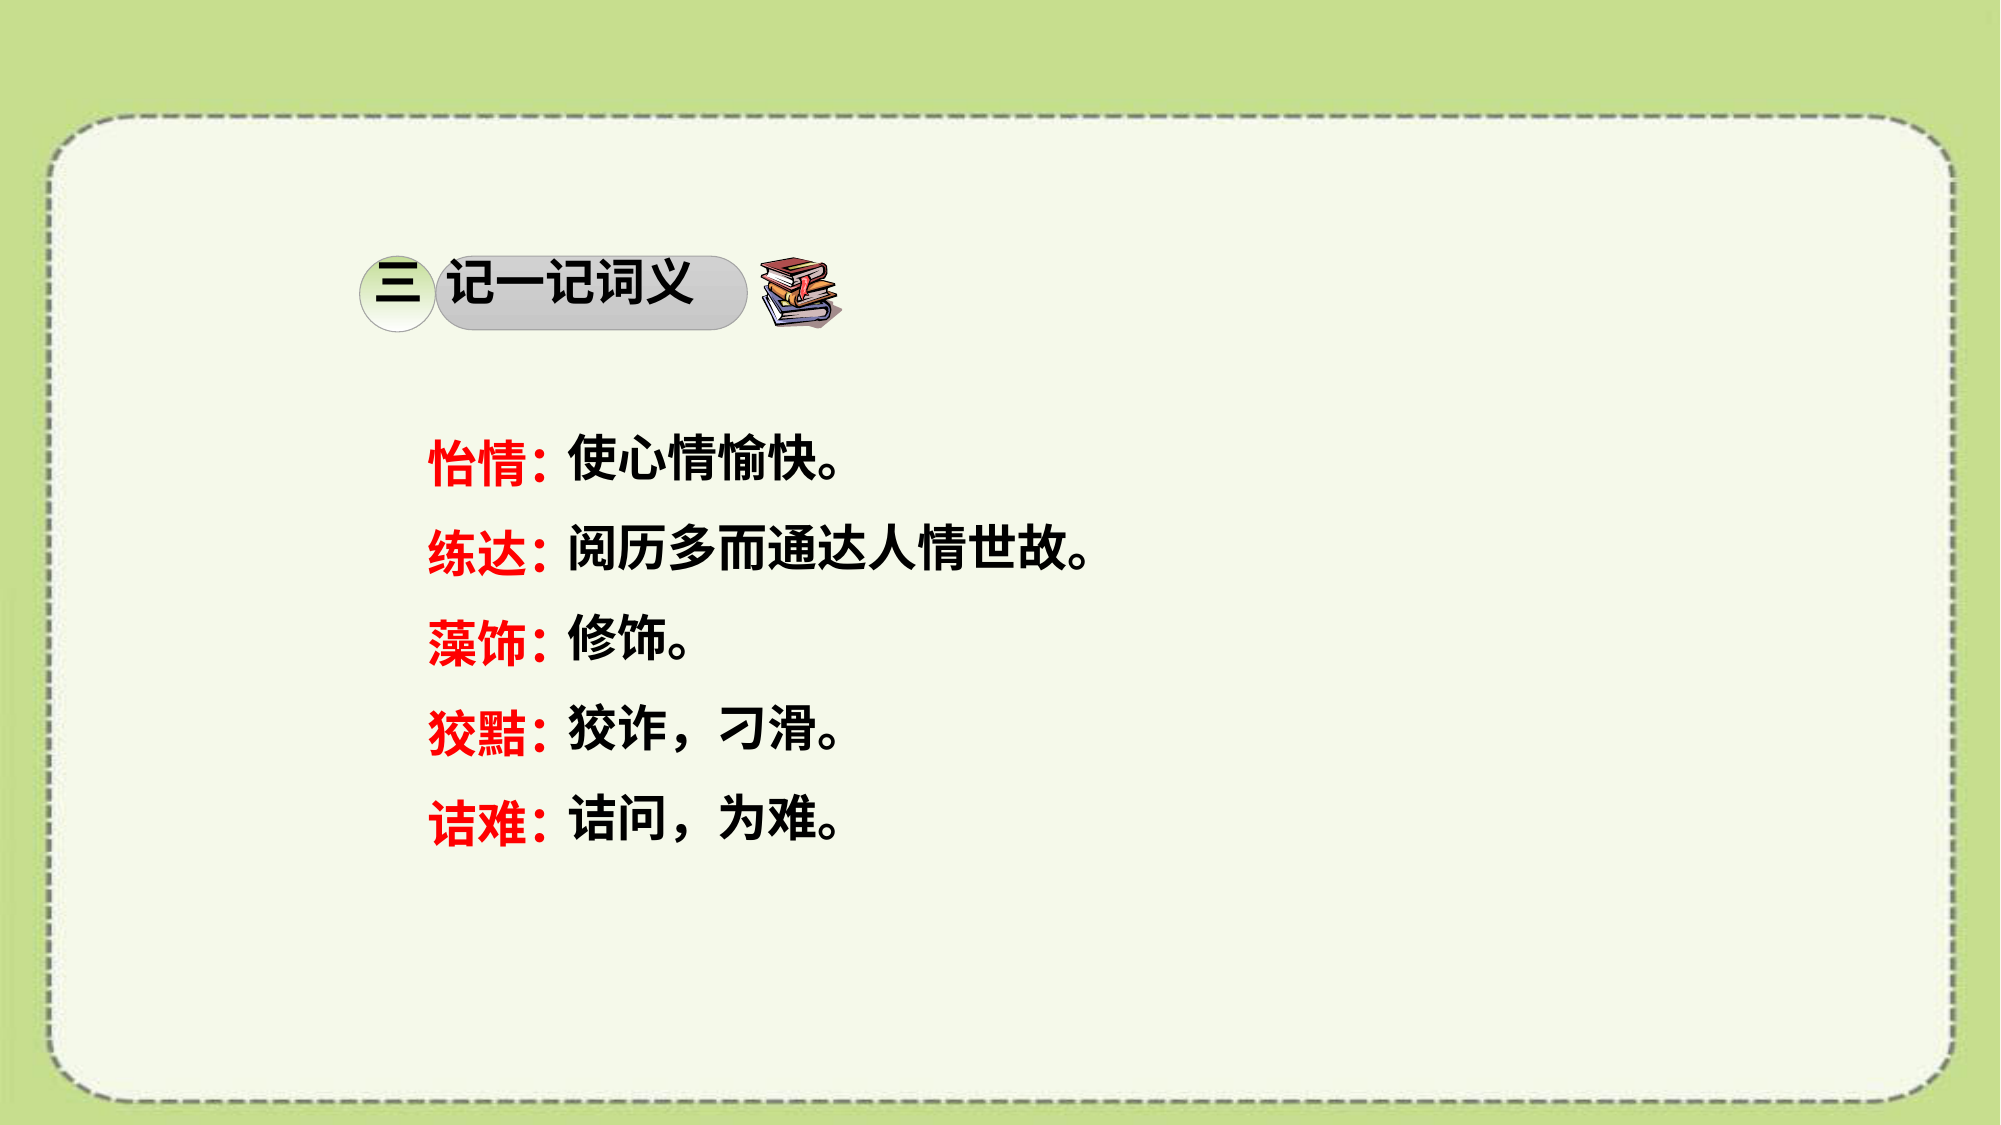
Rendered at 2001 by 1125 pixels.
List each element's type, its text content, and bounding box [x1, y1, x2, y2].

text_box 怡情： 练达： 藻饰： 狡黠： 诘难： [413, 395, 803, 860]
picture [0, 0, 2001, 1125]
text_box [358, 243, 795, 332]
text_box 使心情愉快。 阅历多而通达人情世故。 修饰。 狡诈，刁滑。 诘问，为难。 [552, 388, 1753, 854]
